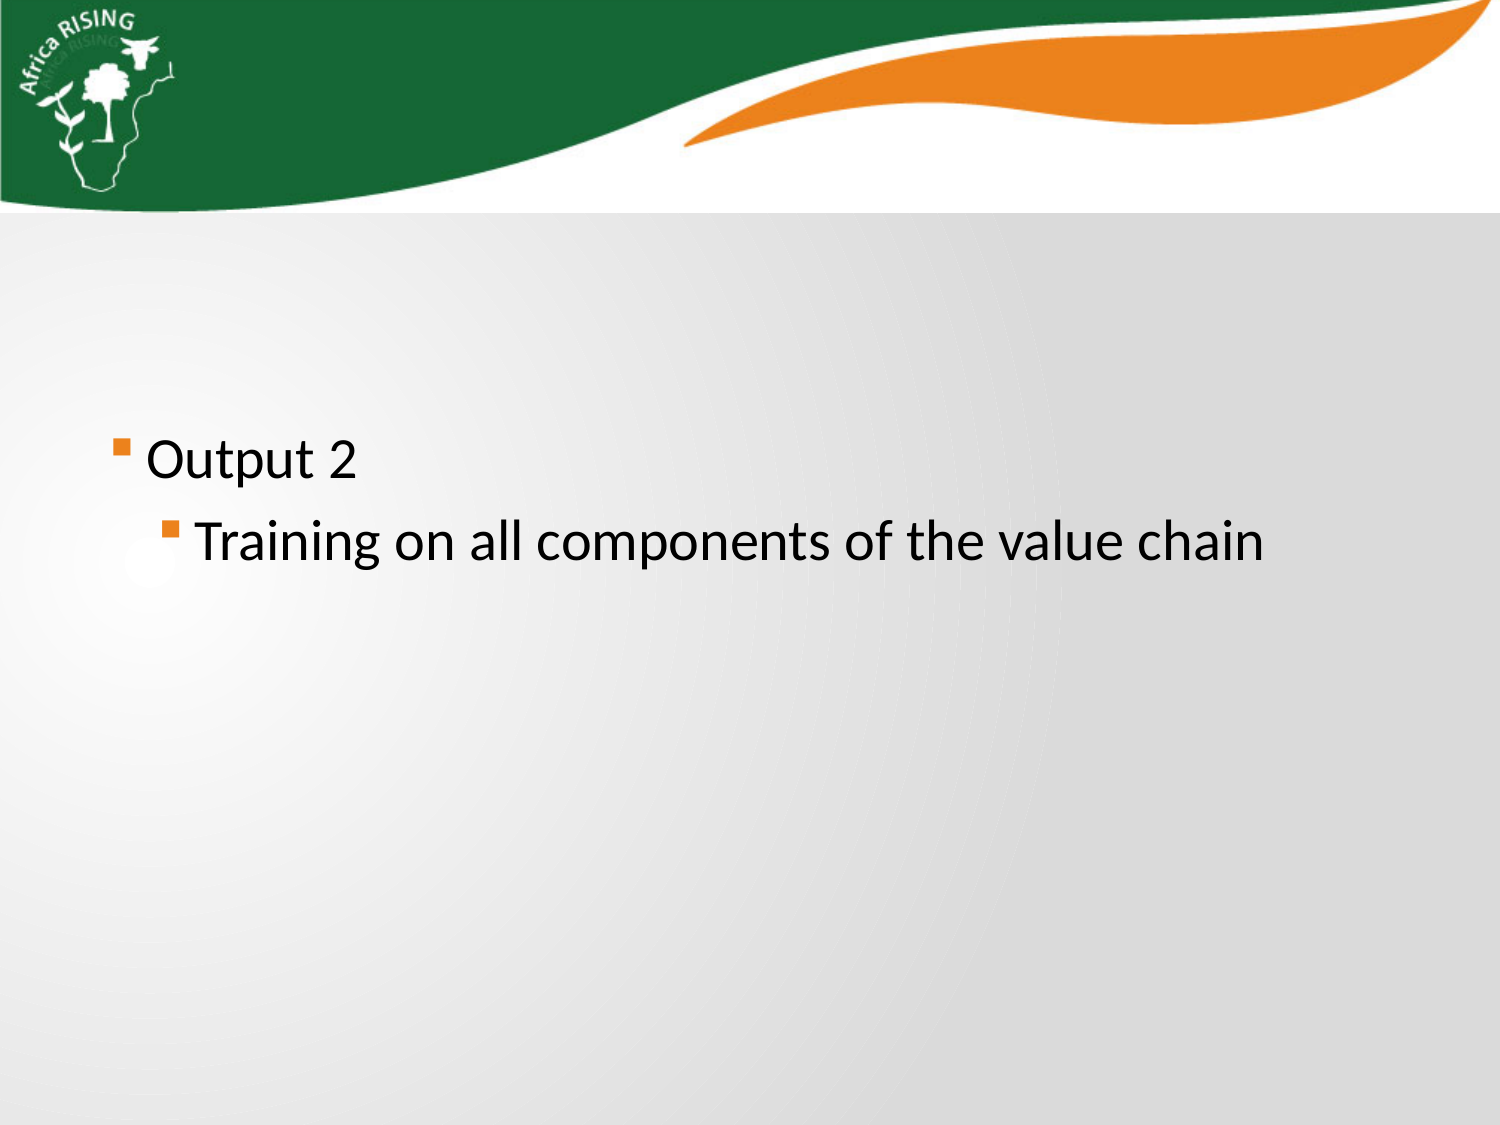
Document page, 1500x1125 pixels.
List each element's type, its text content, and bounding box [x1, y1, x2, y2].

list Output 2 Training on all components of the value chain [75, 412, 1350, 1075]
picture [0, 0, 1500, 213]
